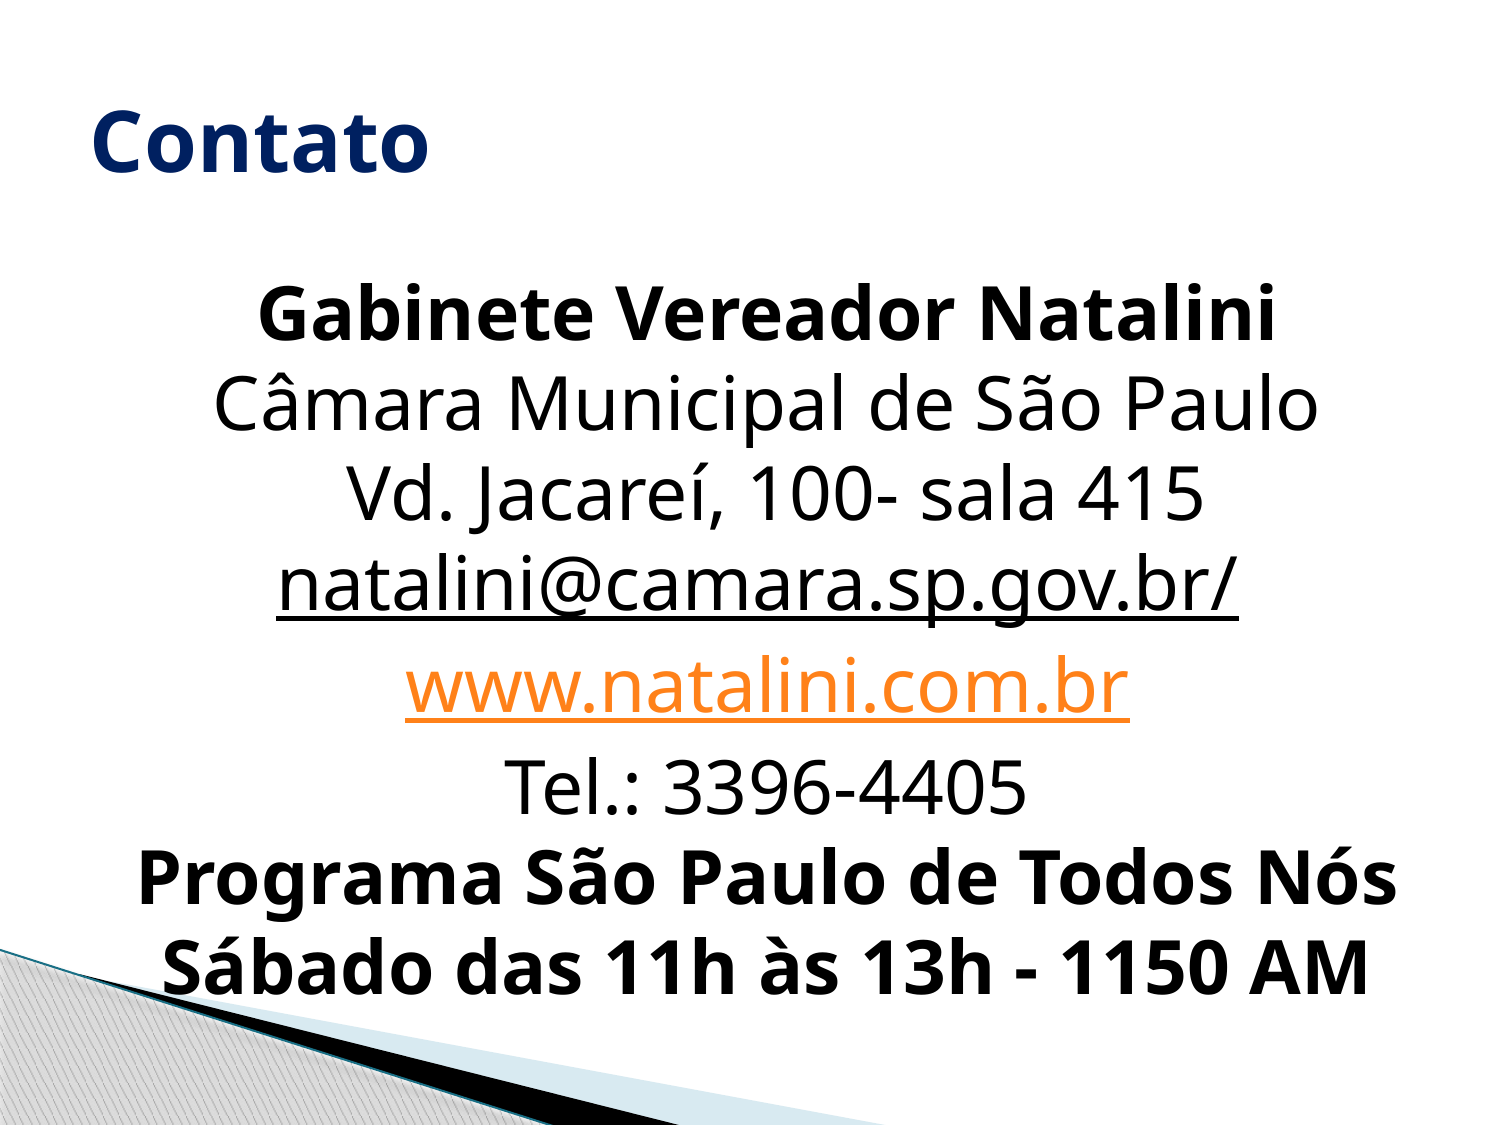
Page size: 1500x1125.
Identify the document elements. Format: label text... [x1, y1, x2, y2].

title Contato [75, 45, 1425, 233]
text_box Gabinete Vereador Natalini Câmara Municipal de São Paulo Vd. Jacareí, 100- sala 415 natalini@camara.sp.gov.br/ www.natalini.com.br Tel.: 3396-4405 Programa São Paulo de Todos Nós Sábado das 11h às 13h - 1150 AM [93, 257, 1442, 1017]
